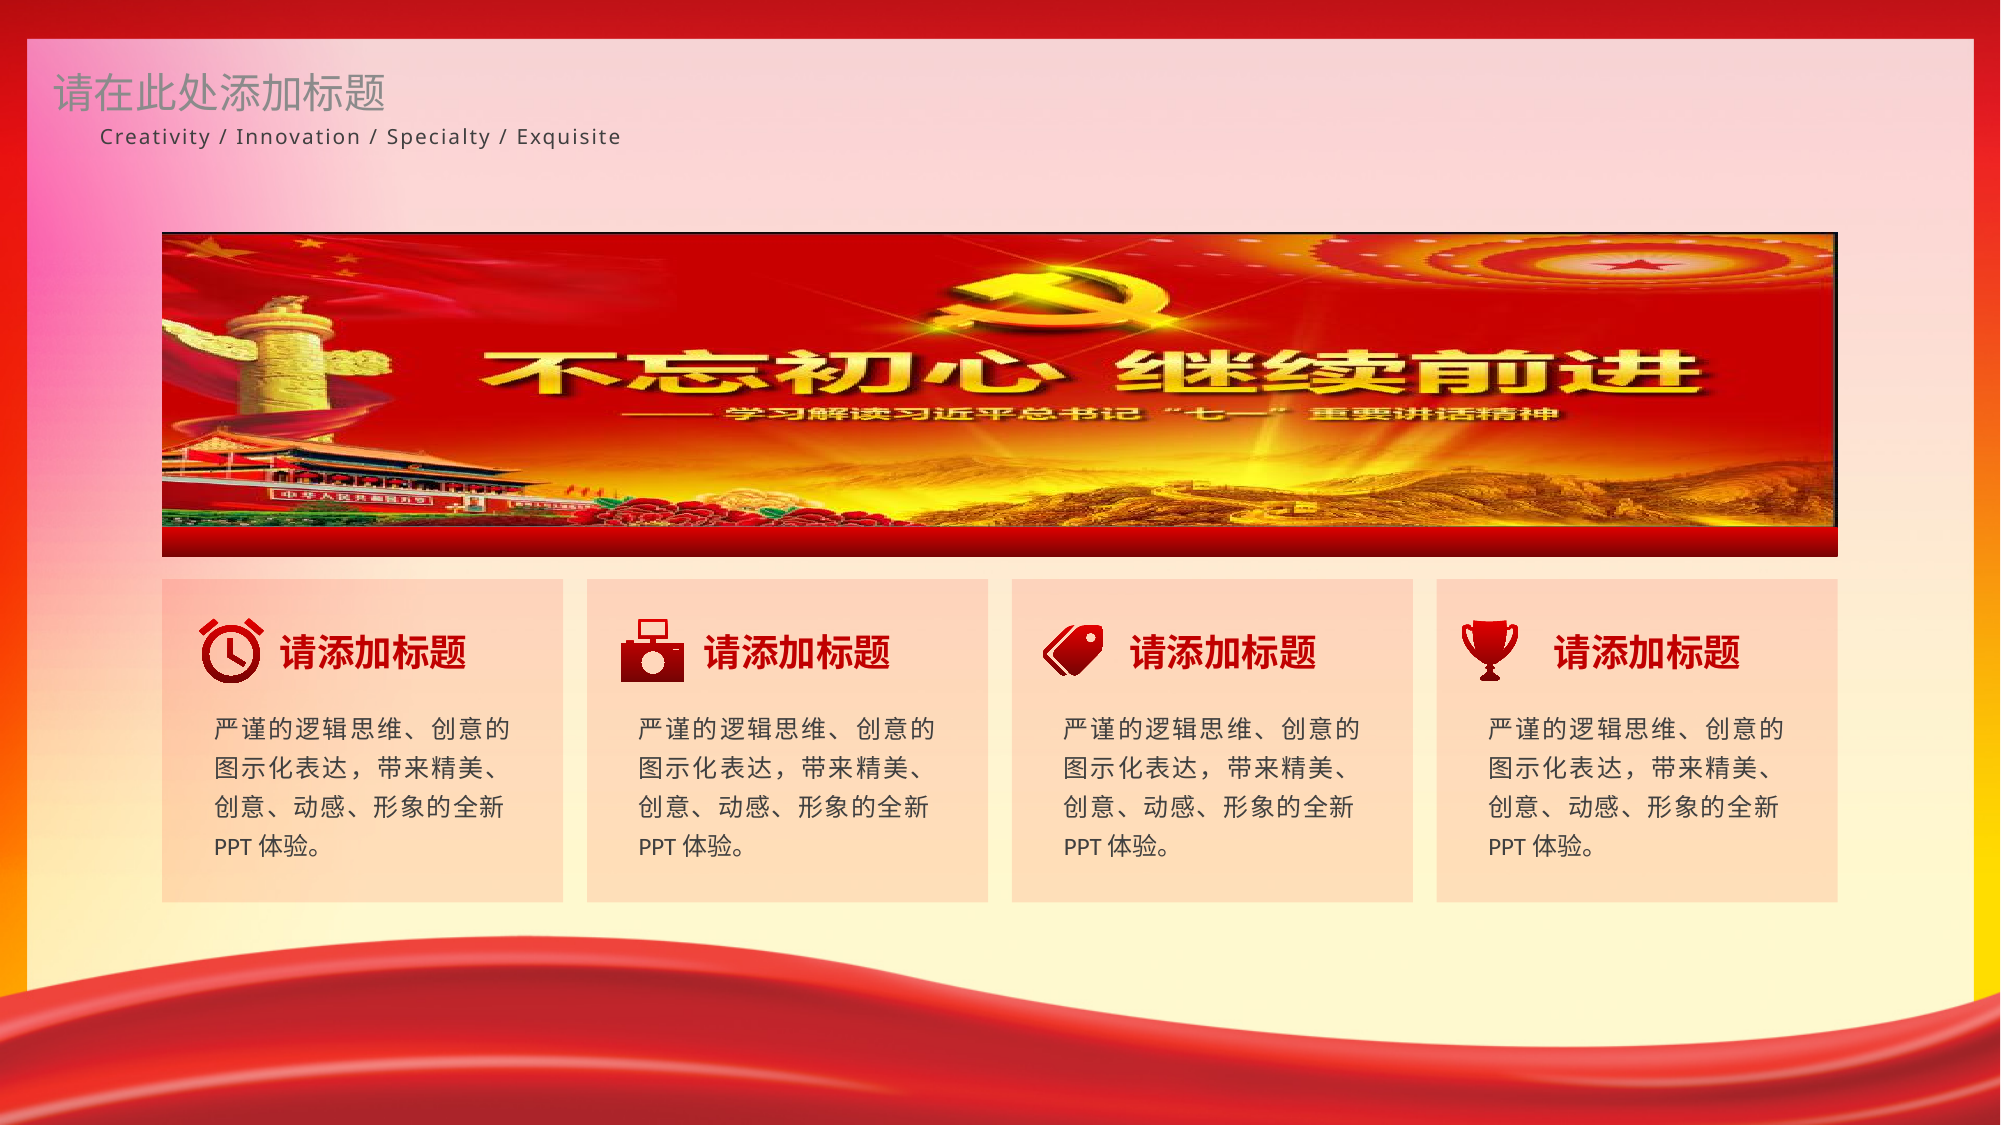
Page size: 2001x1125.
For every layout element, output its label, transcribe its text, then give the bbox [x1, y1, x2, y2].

text_box [1042, 625, 1075, 676]
text_box [1011, 578, 1414, 903]
text_box [197, 616, 264, 685]
text_box 严谨的逻辑思维、创意的图示化表达，带来精美、创意、动感、形象的全新PPT体验。 [1049, 697, 1376, 868]
text_box [621, 619, 685, 682]
text_box 请添加标题 [1538, 621, 1757, 682]
text_box [1053, 625, 1104, 676]
text_box 请添加标题 [689, 621, 907, 682]
text_box 严谨的逻辑思维、创意的图示化表达，带来精美、创意、动感、形象的全新PPT体验。 [199, 697, 527, 868]
text_box [1436, 578, 1839, 903]
text_box 请添加标题 [264, 621, 482, 682]
text_box 请添加标题 [1114, 621, 1332, 682]
text_box 严谨的逻辑思维、创意的图示化表达，带来精美、创意、动感、形象的全新PPT体验。 [623, 697, 951, 868]
text_box Creativity / Innovation / Specialty / Exquisite [85, 116, 851, 156]
text_box [1461, 620, 1518, 681]
text_box 严谨的逻辑思维、创意的图示化表达，带来精美、创意、动感、形象的全新PPT体验。 [1473, 697, 1801, 868]
text_box [161, 527, 1839, 558]
picture [0, 0, 2001, 1125]
text_box [161, 578, 564, 903]
list 请在此处添加标题 [37, 58, 638, 156]
text_box [586, 578, 989, 903]
